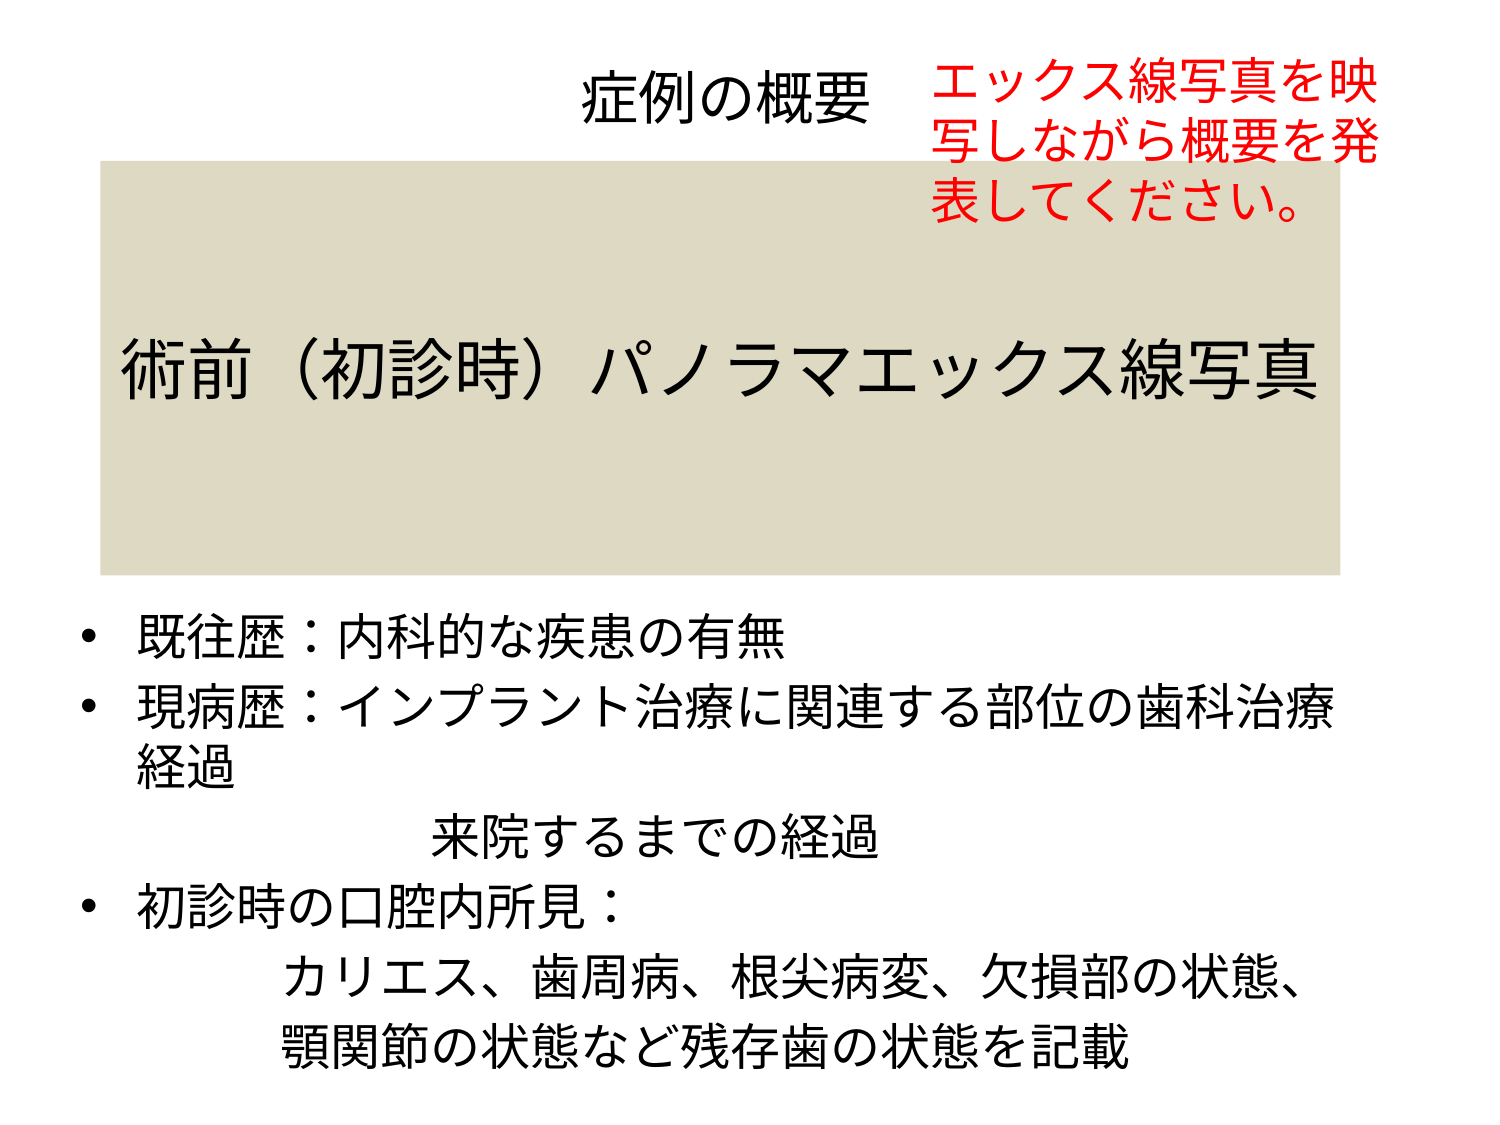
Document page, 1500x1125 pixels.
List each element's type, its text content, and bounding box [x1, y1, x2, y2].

list 既往歴：内科的な疾患の有無 現病歴：インプラント治療に関連する部位の歯科治療経過 来院するまでの経過 初診時の口腔内所見： カリエス、歯周病、根尖病変、欠損部の状態、 顎関節の状態など残存歯の状態を記載 [64, 597, 1388, 1059]
title 症例の概要 [76, 30, 1376, 161]
text_box エックス線写真を映写しながら概要を発表してください。 [915, 42, 1436, 238]
text_box 術前（初診時）パノラマエックス線写真 [100, 160, 1341, 576]
